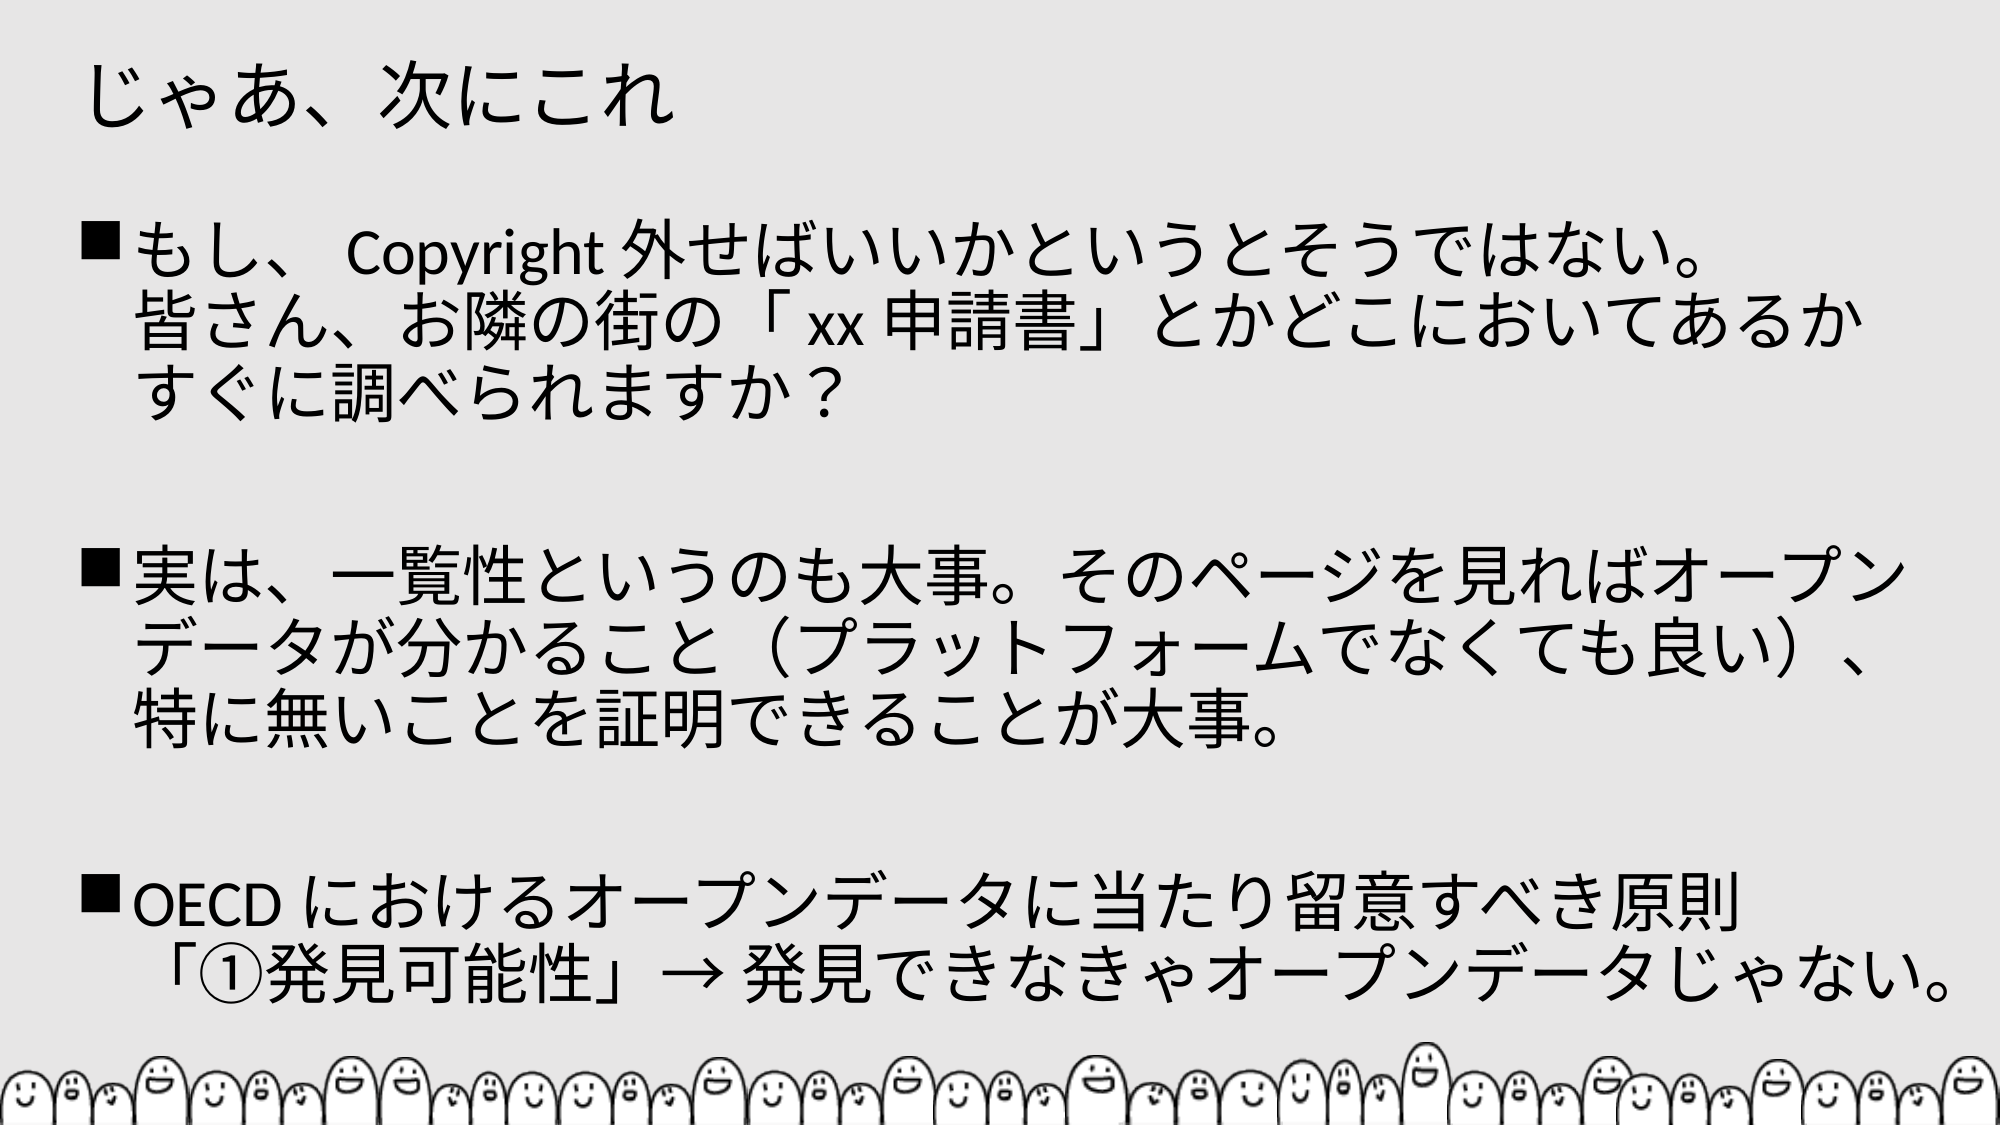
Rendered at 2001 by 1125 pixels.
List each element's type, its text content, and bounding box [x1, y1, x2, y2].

list もし、Copyright外せばいいかというとそうではない。 皆さん、お隣の街の「xx申請書」とかどこにおいてあるか すぐに調べられますか？ 実は、一覧性というのも大事。そのページを見ればオープンデータが分かること（プラットフォームでなくても良い）、特に無いことを証明できることが大事。 OECDにおけるオープンデータに当たり留意すべき原則 「①発見可能性」→ 発見できなきゃオープンデータじゃない。 [31, 210, 1969, 1022]
title じゃあ、次にこれ [31, 32, 1969, 167]
picture [0, 1042, 2000, 1125]
